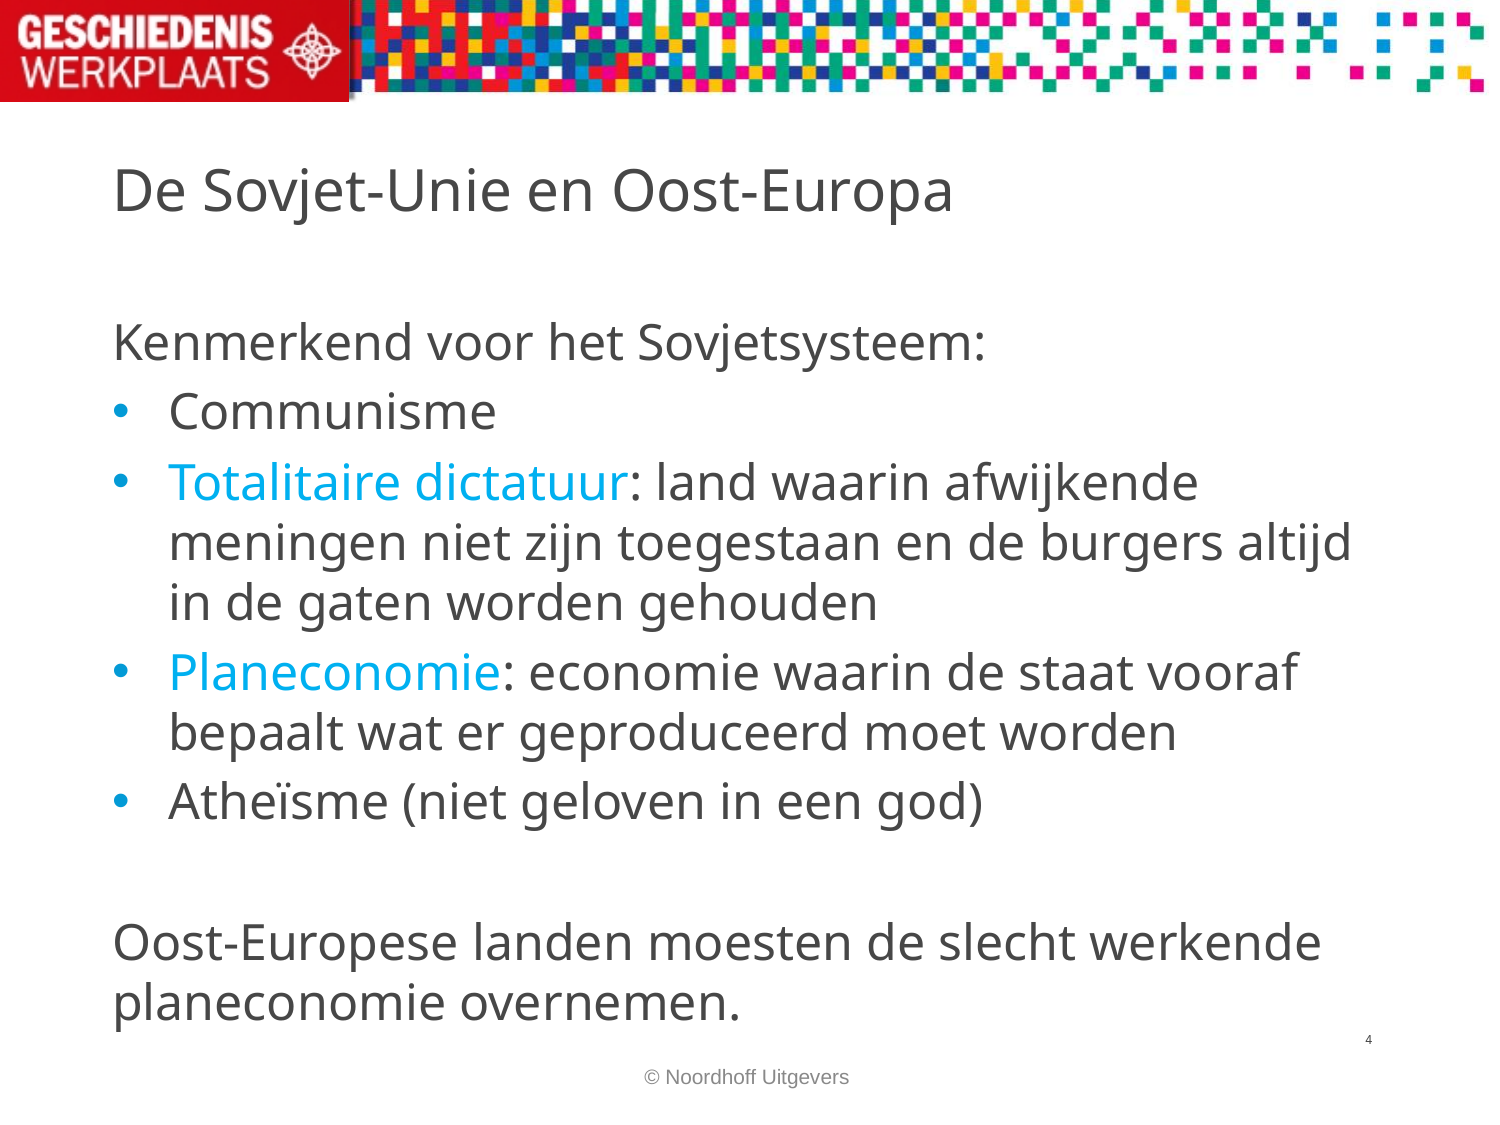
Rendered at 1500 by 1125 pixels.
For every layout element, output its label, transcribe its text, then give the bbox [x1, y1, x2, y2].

picture [0, 0, 1500, 1125]
title De Sovjet-Unie en Oost-Europa [112, 145, 1401, 256]
list Kenmerkend voor het Sovjetsysteem: Communisme Totalitaire dictatuur: land waarin afwijkende meningen niet zijn toegestaan en de burgers altijd in de gaten worden gehouden Planeconomie: economie waarin de staat vooraf bepaalt wat er geproduceerd moet worden Atheïsme (niet geloven in een god) Oost-Europese landen moesten de slecht werkende planeconomie overnemen. [112, 302, 1409, 1024]
slide_number 4 [1325, 1025, 1388, 1063]
text_box © Noordhoff Uitgevers [512, 1045, 988, 1106]
